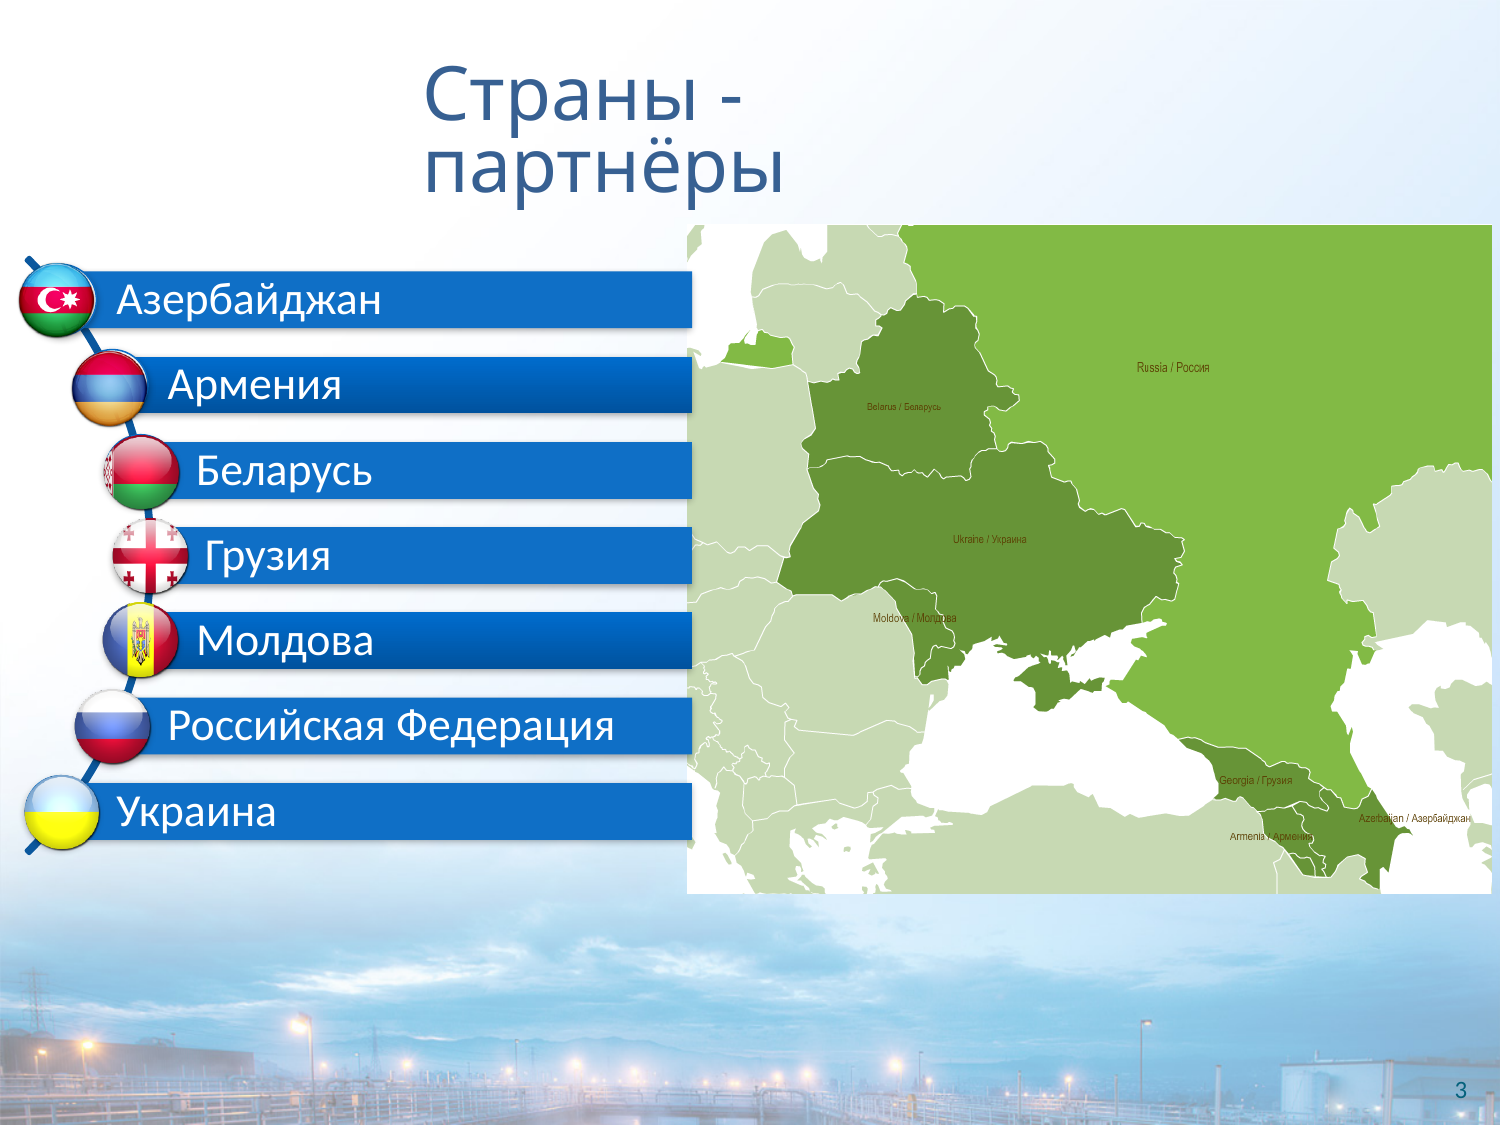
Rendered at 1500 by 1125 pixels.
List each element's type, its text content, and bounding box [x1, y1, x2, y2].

text_box Армения [158, 356, 682, 414]
text_box Азербайджан [105, 271, 682, 329]
text_box Украина [107, 782, 682, 840]
text_box Беларусь [186, 441, 682, 499]
title Страны - партнёры [407, 78, 1105, 191]
text_box Молдова [185, 612, 682, 670]
text_box Грузия [196, 527, 682, 584]
text_box Российская Федерация [158, 697, 682, 755]
slide_number 3 [1421, 1058, 1483, 1119]
picture [0, 0, 1500, 1125]
